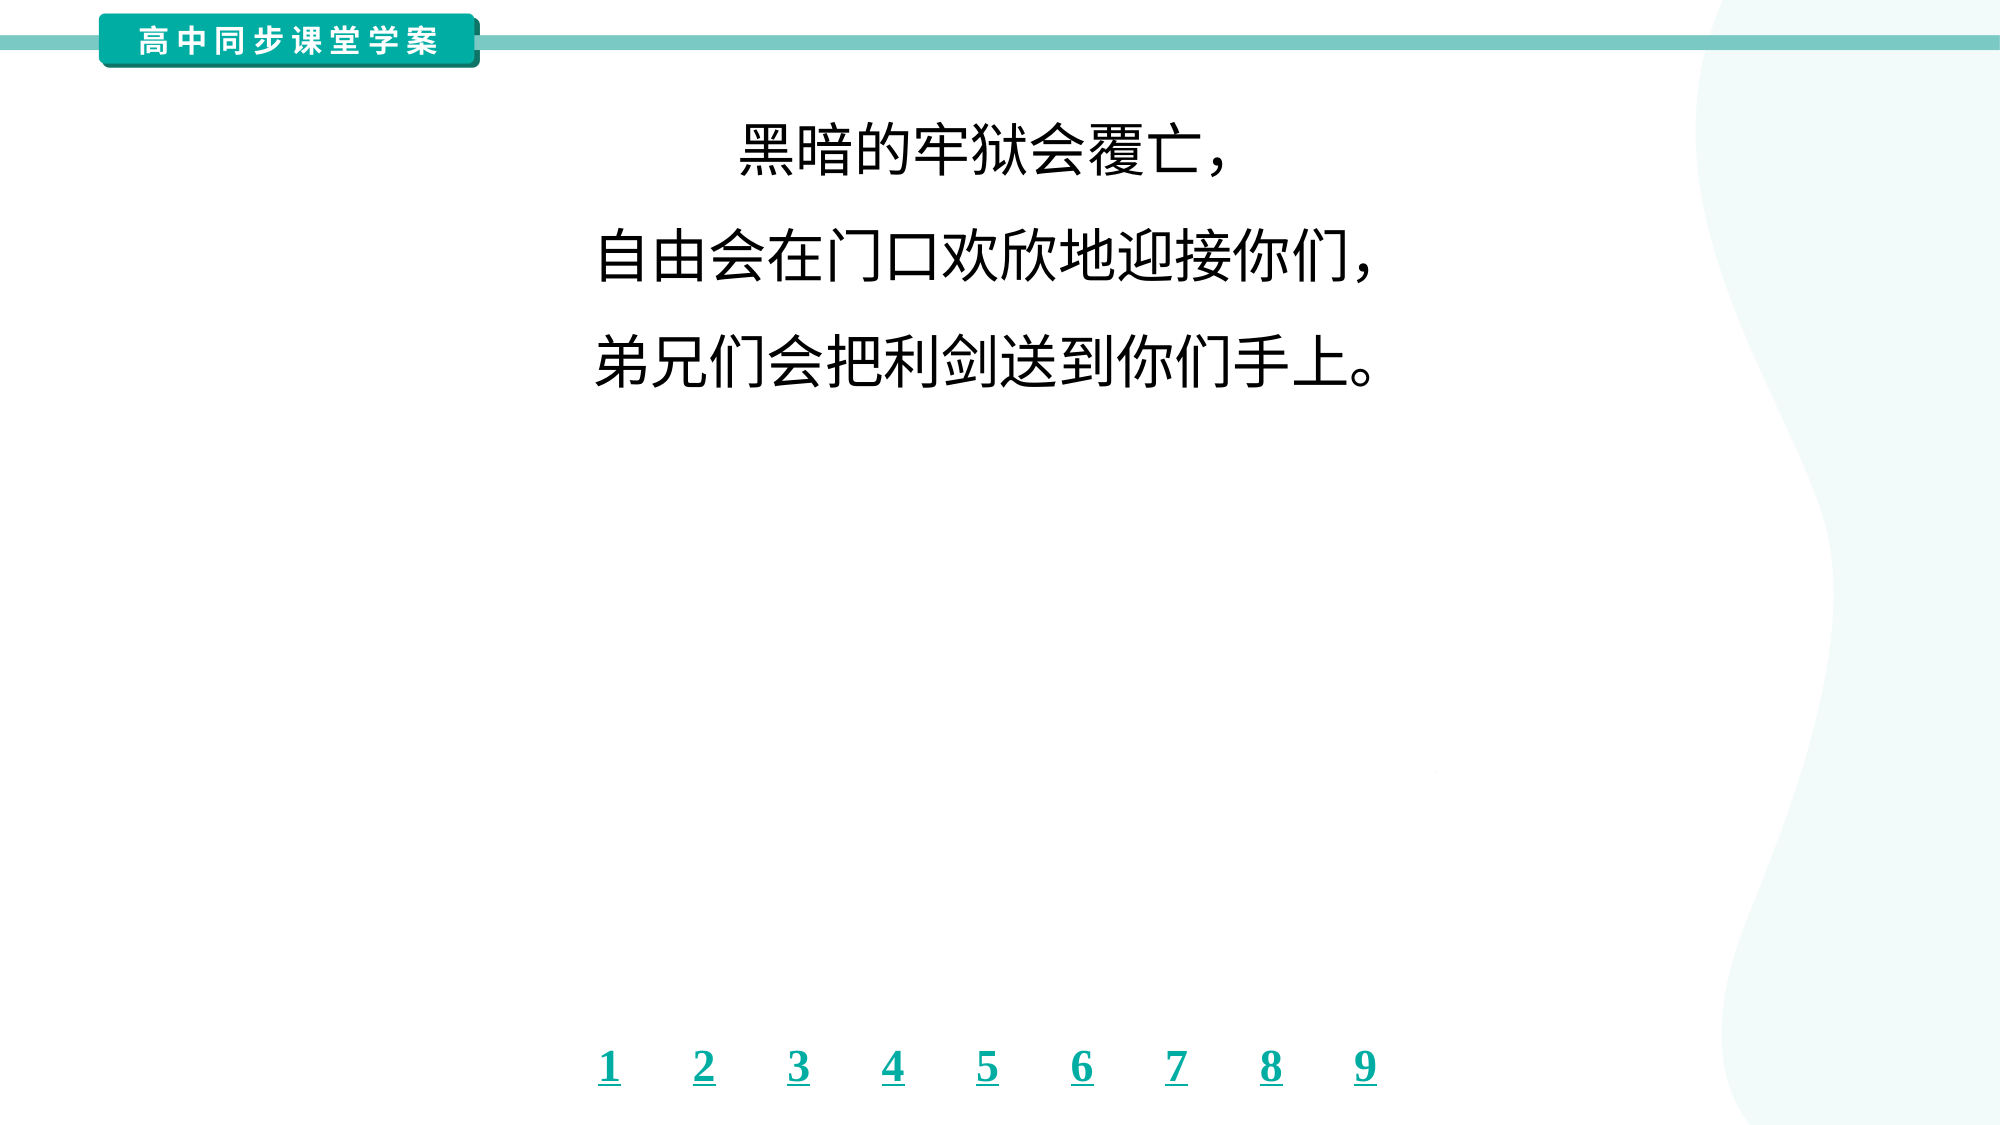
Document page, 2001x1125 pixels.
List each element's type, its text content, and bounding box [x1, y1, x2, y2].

text_box 黑暗的牢狱会覆亡， 自由会在门口欢欣地迎接你们， 弟兄们会把利剑送到你们手上。 [100, 76, 1899, 396]
picture [0, 0, 2000, 1125]
